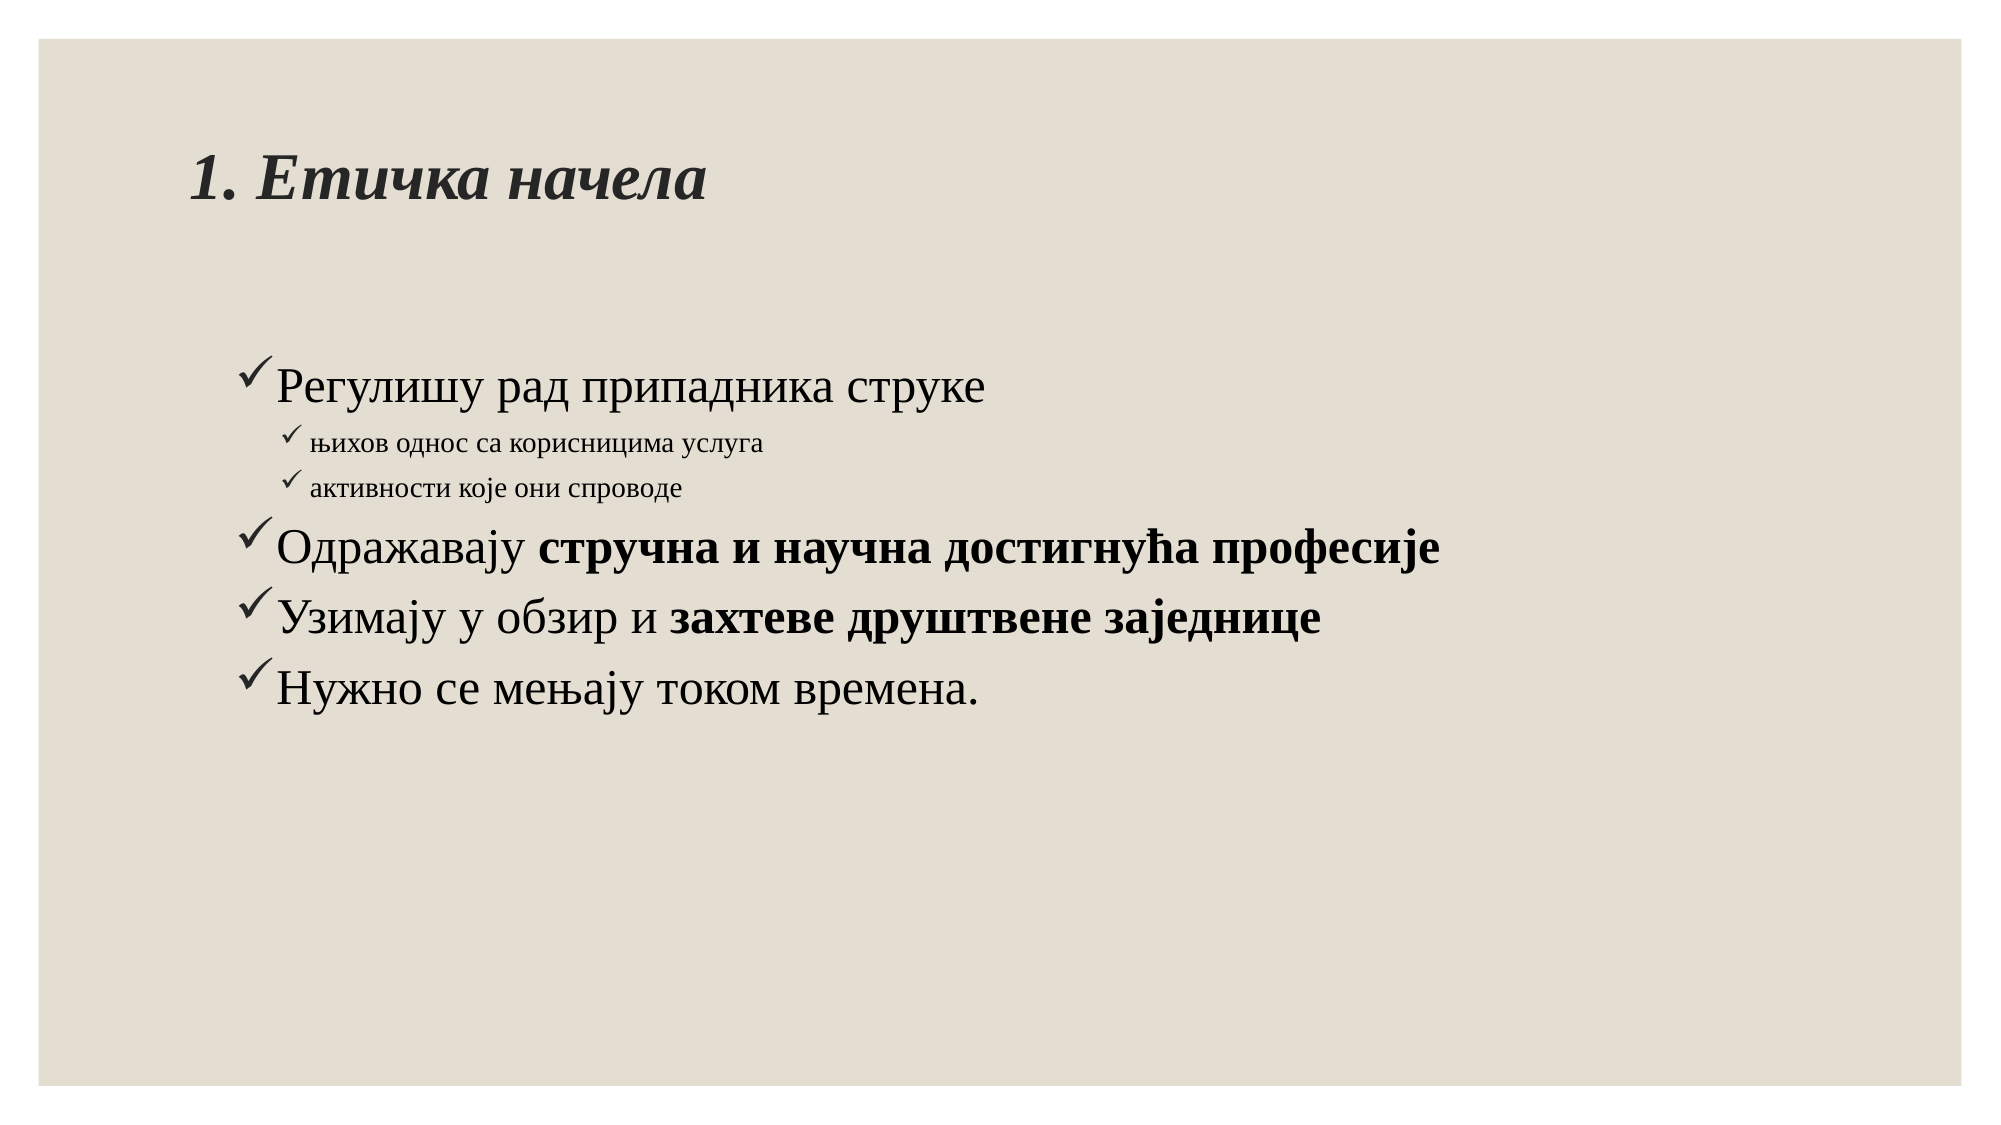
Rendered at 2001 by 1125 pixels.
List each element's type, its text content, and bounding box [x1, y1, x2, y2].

list Регулишу рад припадника струке њихов однос са корисницима услуга активности које они спровoде Одражавају стручна и научна достигнућа професије Узимају у обзир и захтеве друштвене заједнице Нужно се мењaју током врeмeнa. [174, 345, 1825, 990]
title 1. Етичка начела [174, 105, 1825, 331]
